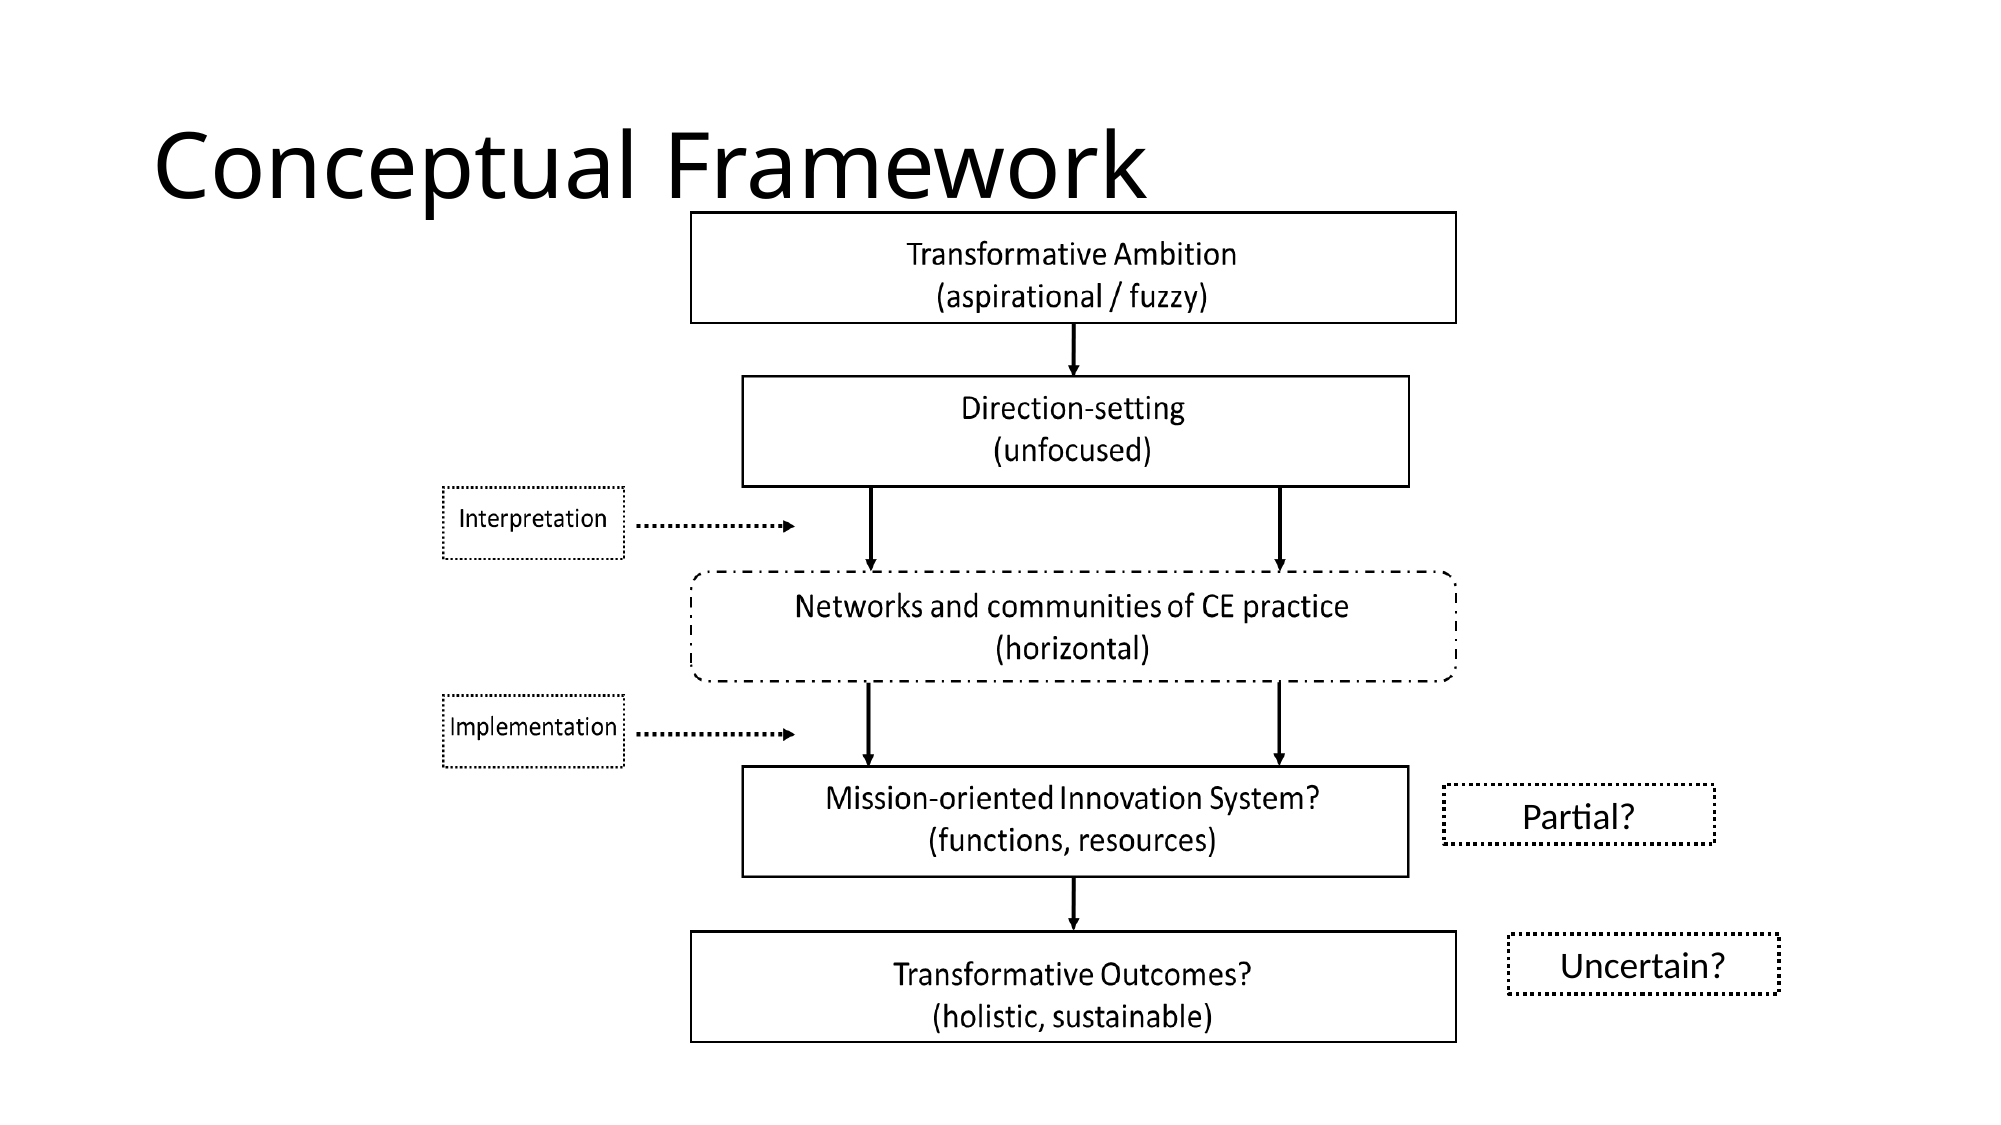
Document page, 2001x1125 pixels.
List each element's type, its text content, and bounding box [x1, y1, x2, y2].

picture [430, 211, 1457, 1058]
text_box Uncertain? [1508, 934, 1779, 994]
text_box Partial? [1457, 784, 1715, 845]
title Conceptual Framework [137, 59, 1863, 278]
